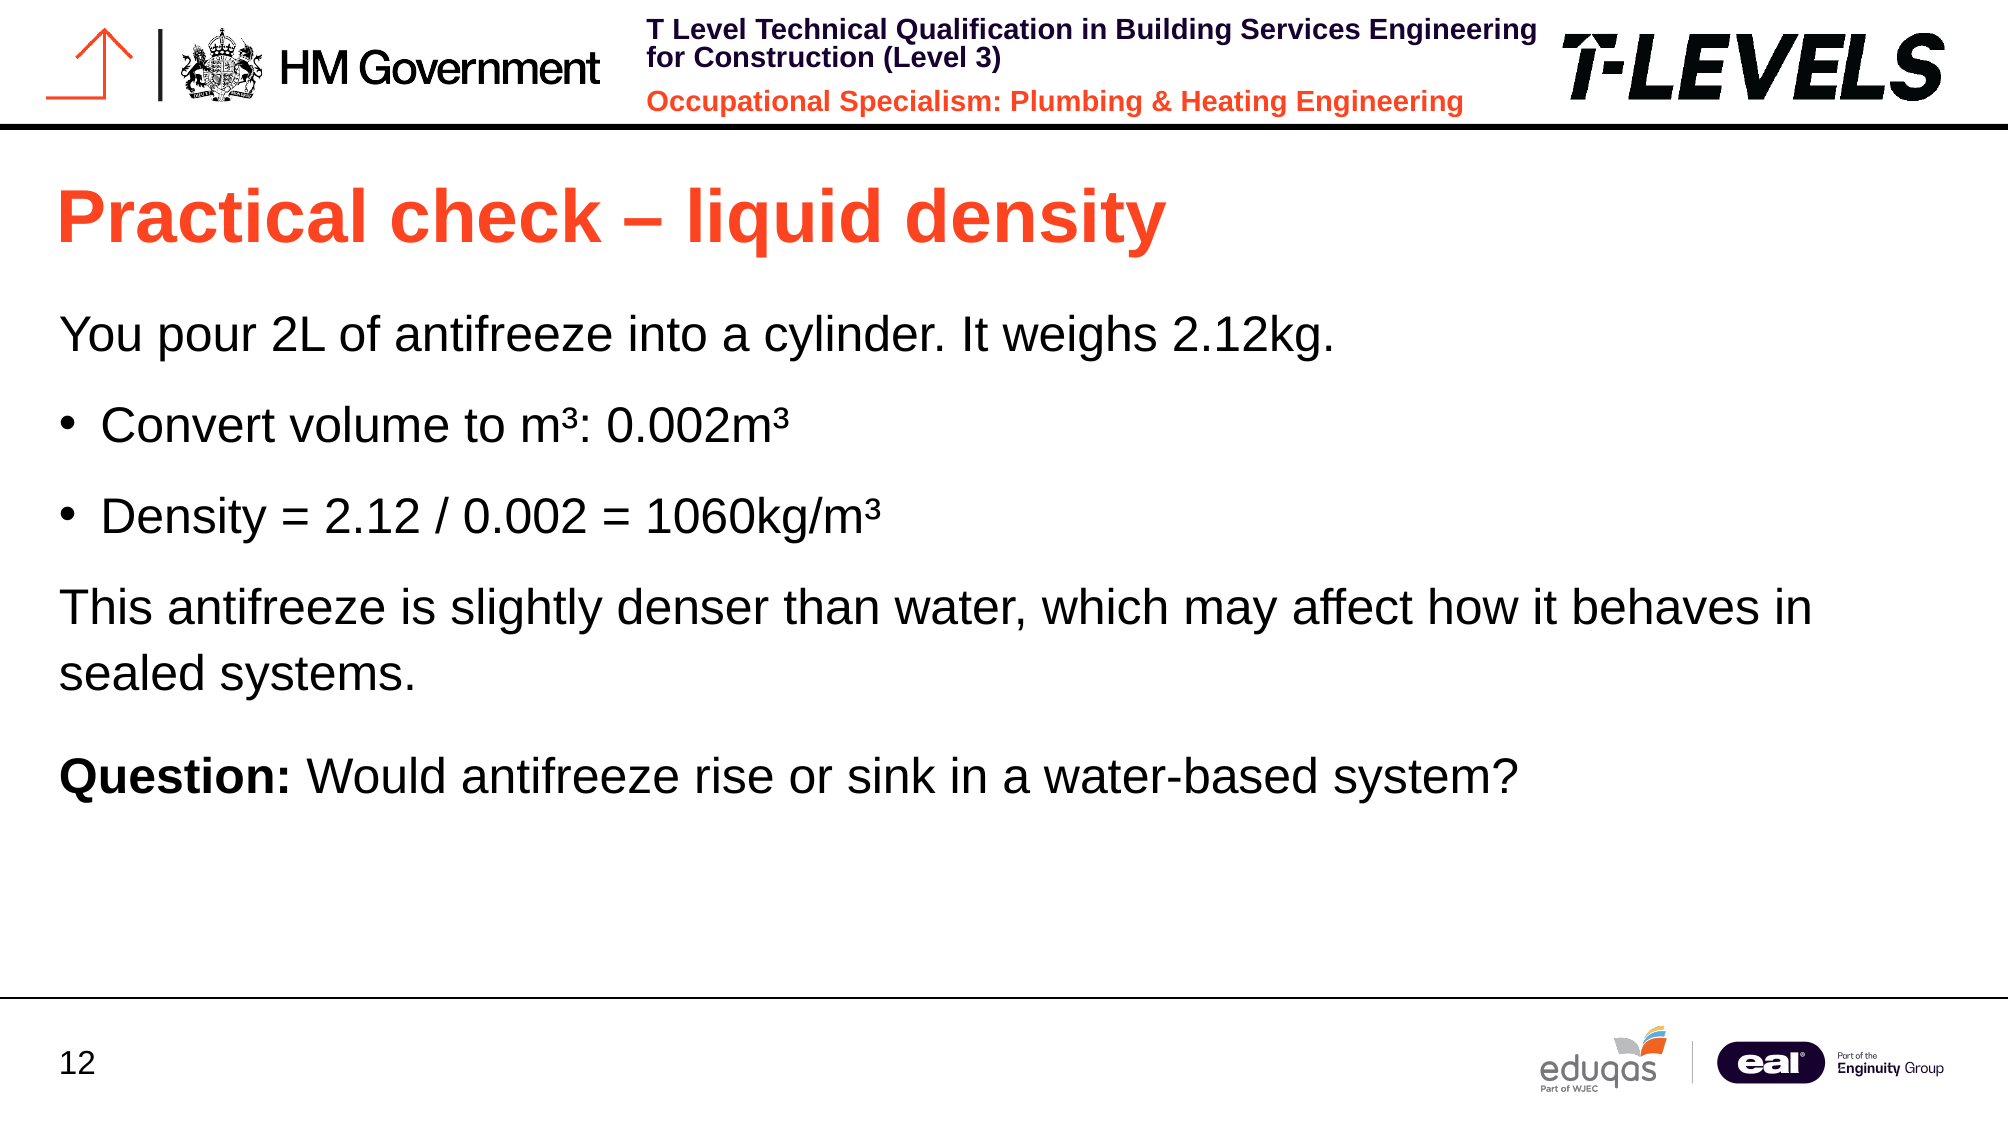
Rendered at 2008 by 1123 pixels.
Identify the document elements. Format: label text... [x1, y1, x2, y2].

title Practical check – liquid density [41, 111, 1949, 314]
picture [1535, 1021, 1949, 1097]
list You pour 2L of antifreeze into a cylinder. It weighs 2.12kg. Convert volume to m³: 0.002m³ Density = 2.12 / 0.002 = 1060kg/m³ This antifreeze is slightly denser than water, which may affect how it behaves in sealed systems. Question: Would antifreeze rise or sink in a water-based system? [59, 295, 1949, 975]
picture [158, 28, 600, 102]
picture [41, 27, 139, 100]
picture [1543, 25, 1964, 108]
